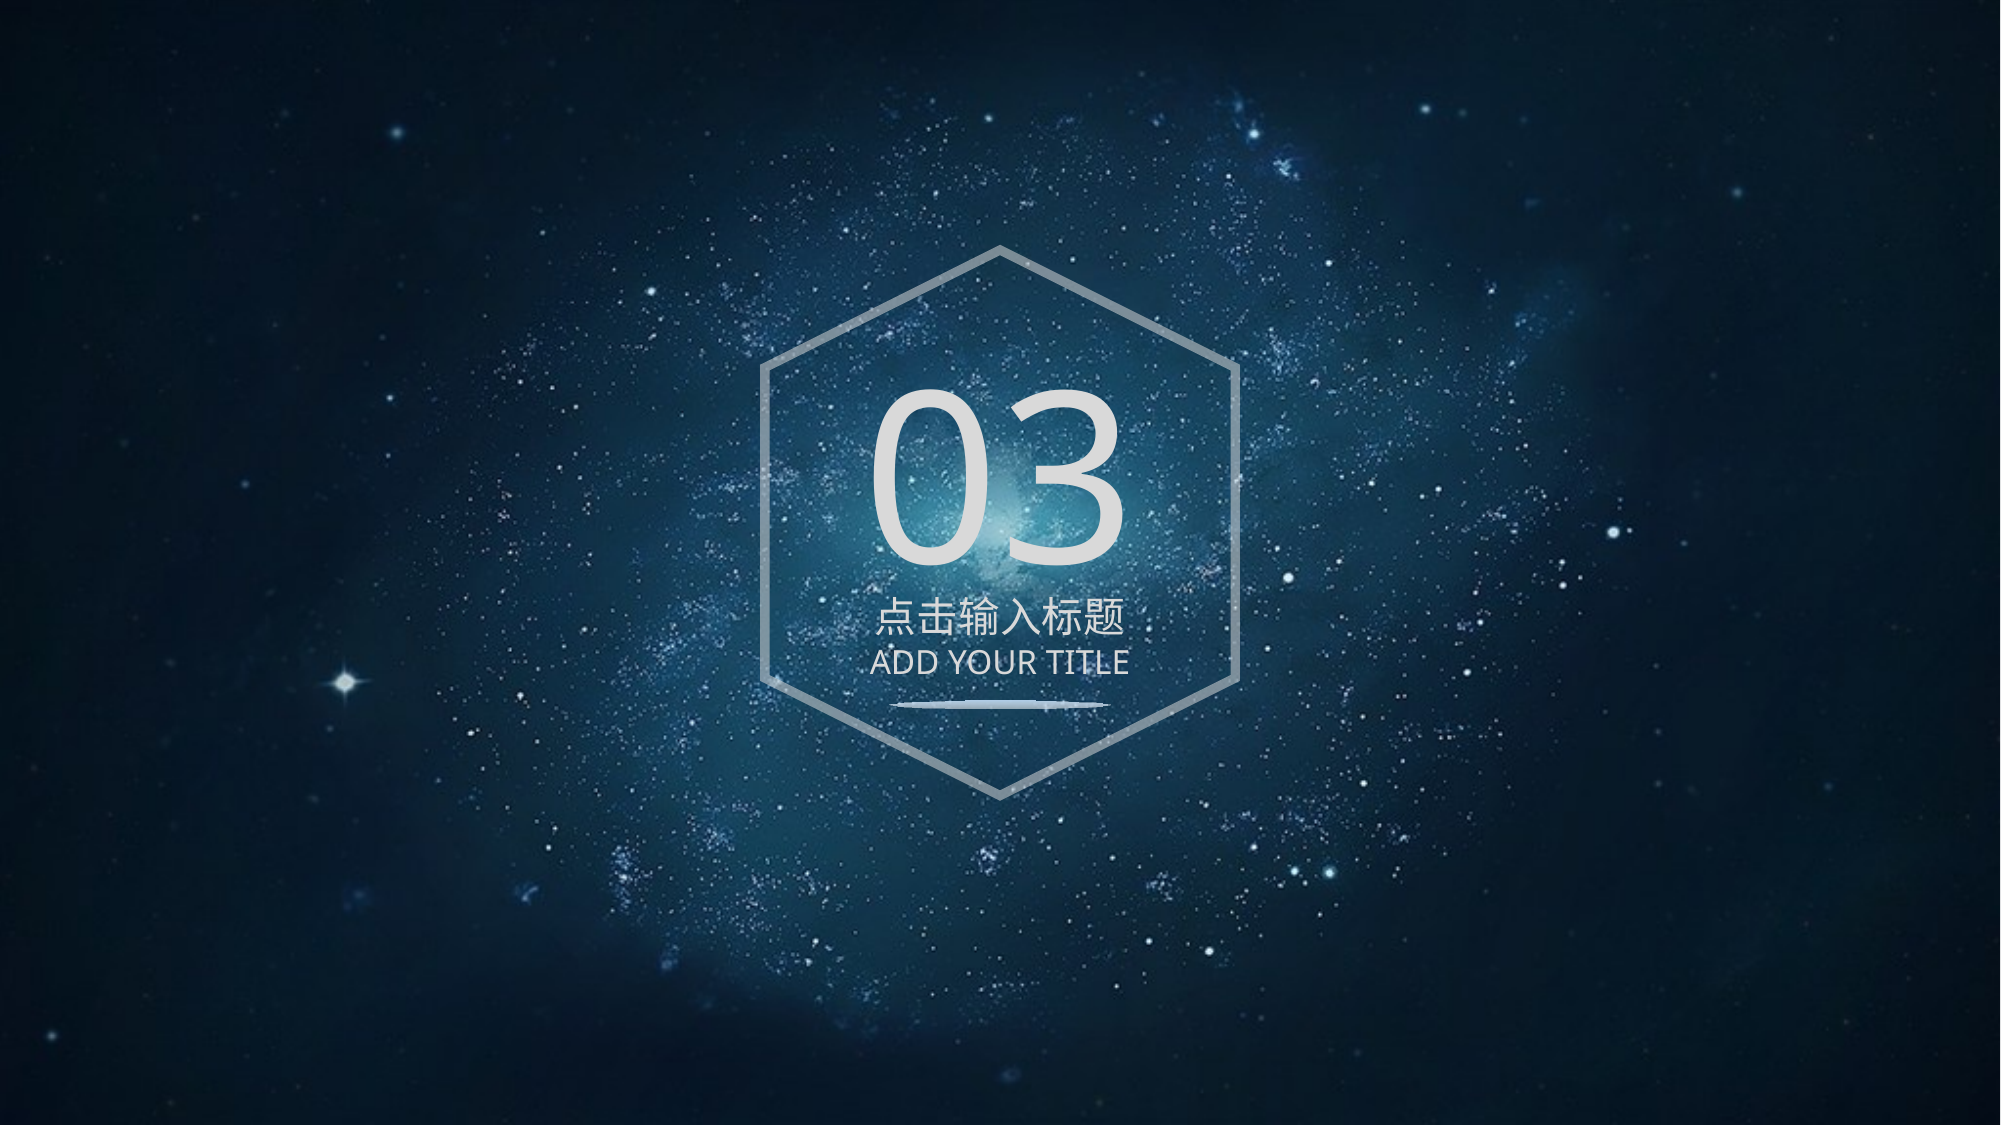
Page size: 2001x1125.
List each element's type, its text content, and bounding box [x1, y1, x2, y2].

text_box 点击输入标题 ADD YOUR TITLE [854, 583, 1146, 689]
text_box 03 [1137, 316, 1152, 324]
picture [0, 0, 2001, 1125]
text_box [763, 248, 1237, 797]
text_box 03 [848, 316, 863, 324]
text_box [887, 699, 1113, 710]
